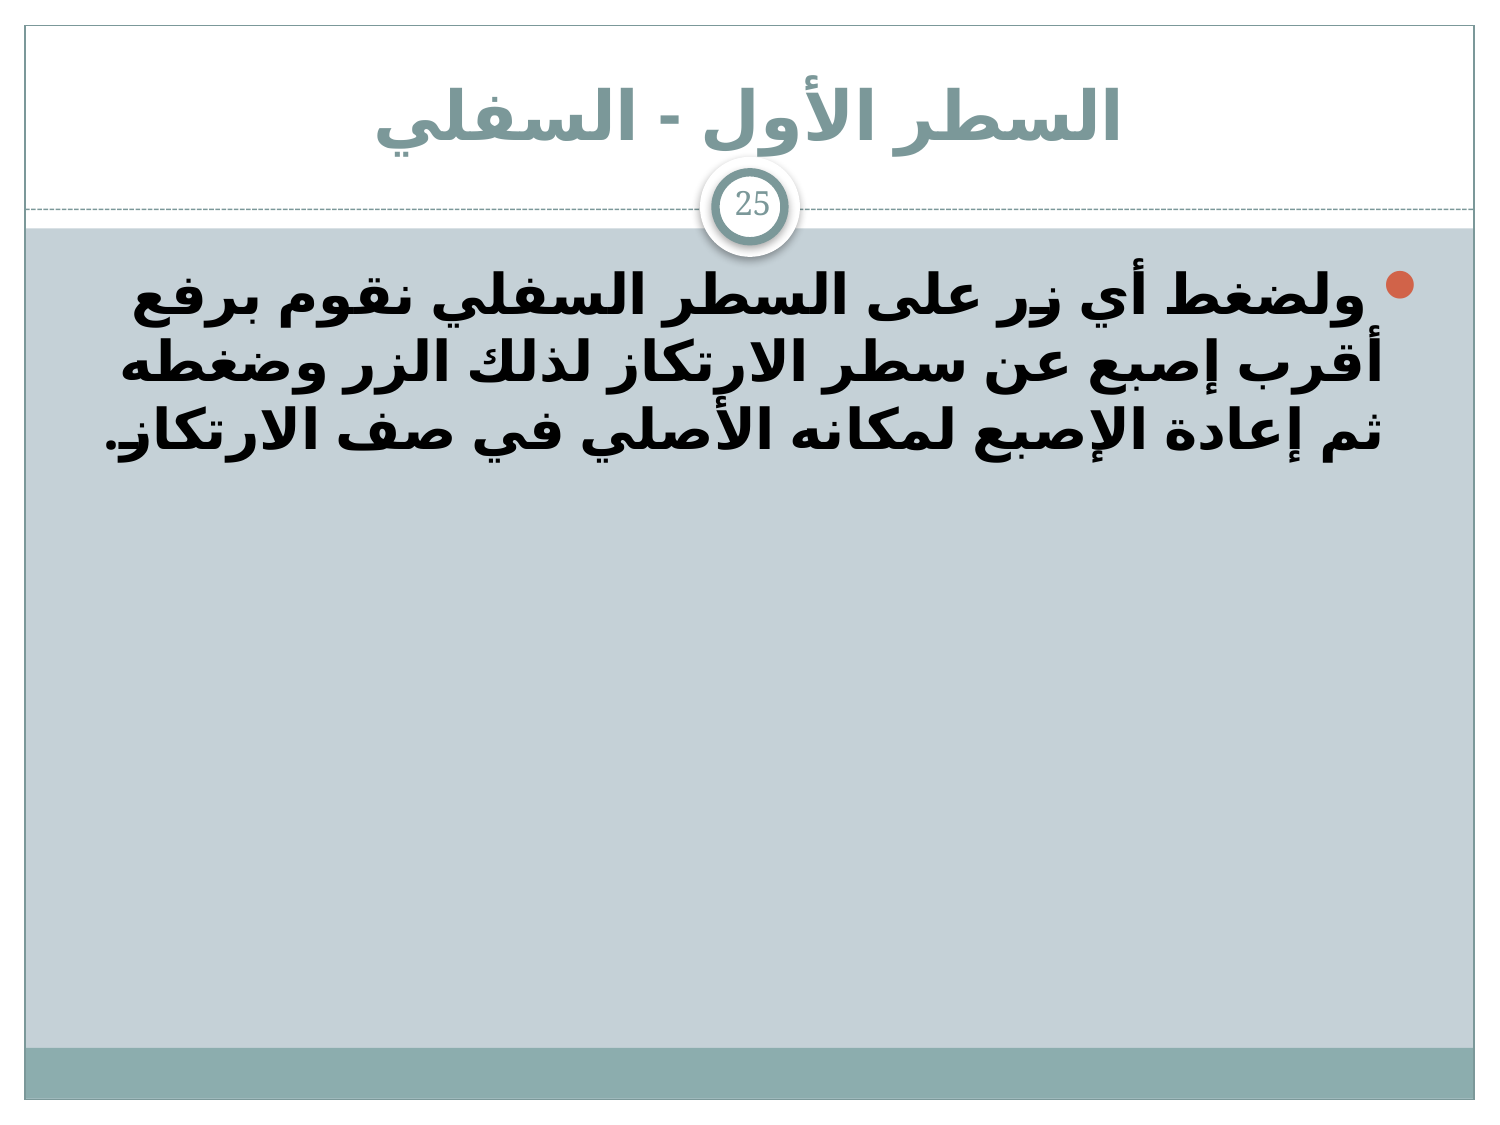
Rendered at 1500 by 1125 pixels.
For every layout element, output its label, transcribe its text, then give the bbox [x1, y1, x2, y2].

list ولضغط أي زر على السطر السفلي نقوم برفع أقرب إصبع عن سطر الارتكاز لذلك الزر وضغطه ثم إعادة الإصبع لمكانه الأصلي في صف الارتكاز. [49, 250, 1445, 1001]
title السطر الأول - السفلي [49, 37, 1450, 162]
slide_number 25 [715, 168, 791, 241]
